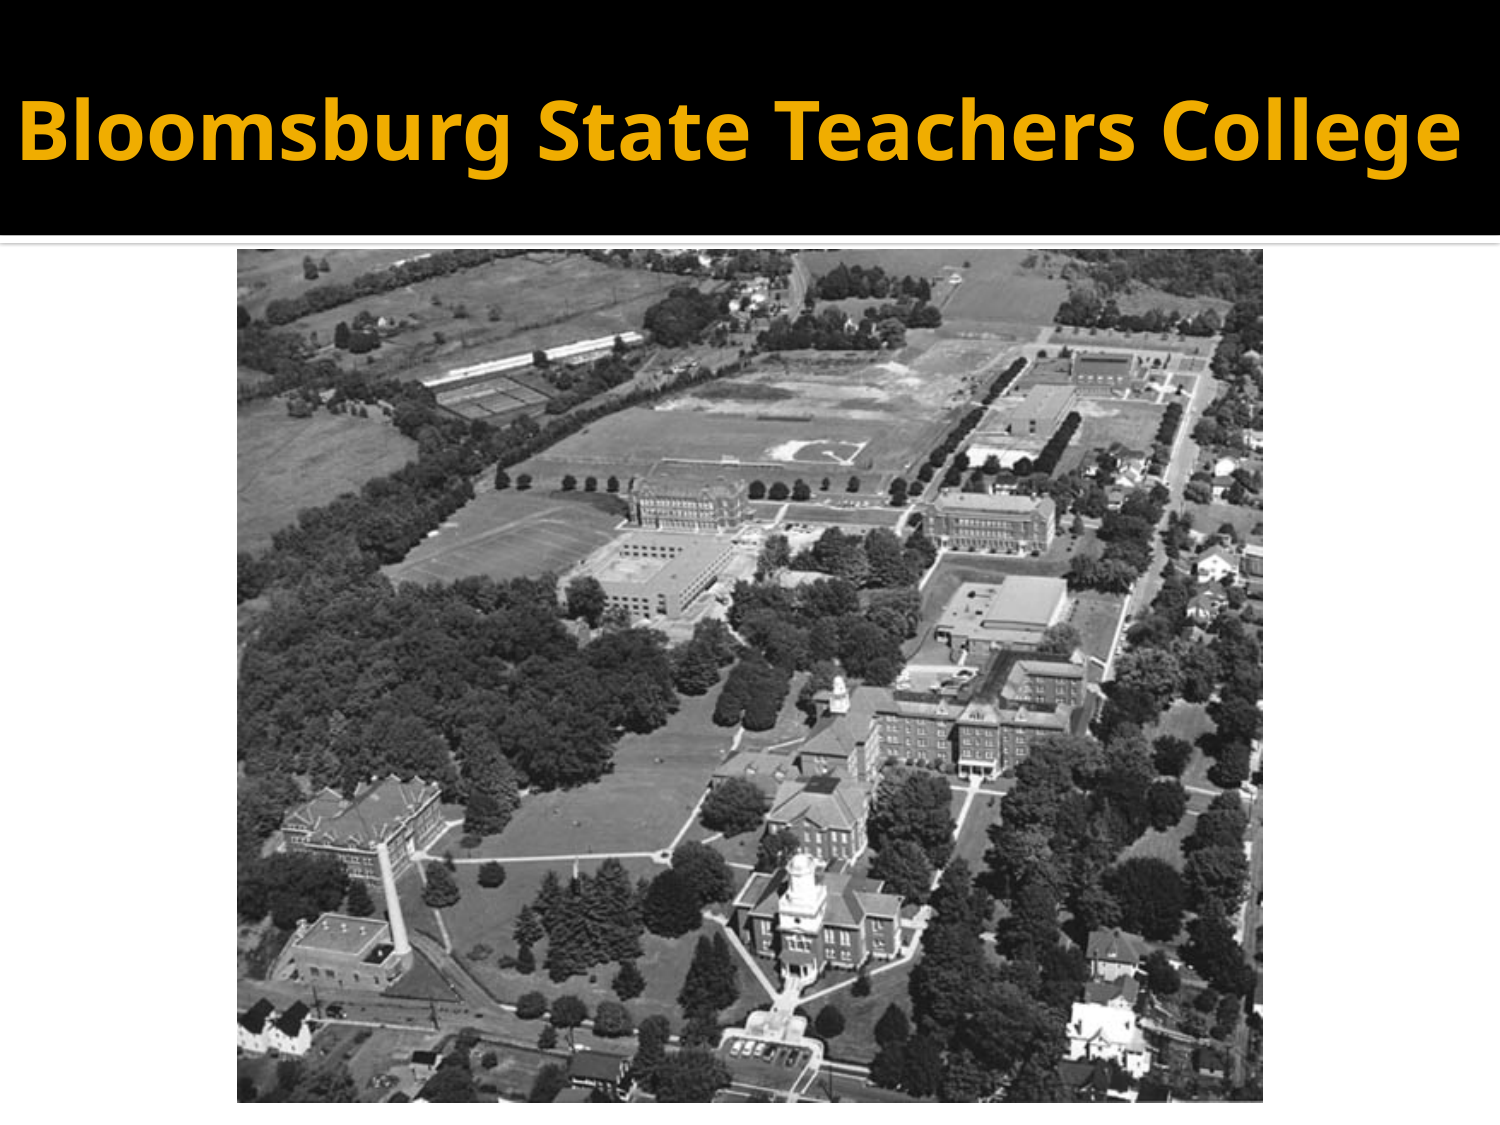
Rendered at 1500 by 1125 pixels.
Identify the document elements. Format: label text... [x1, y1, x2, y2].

title Bloomsburg State Teachers College [0, 24, 1500, 231]
picture [237, 249, 1263, 1103]
